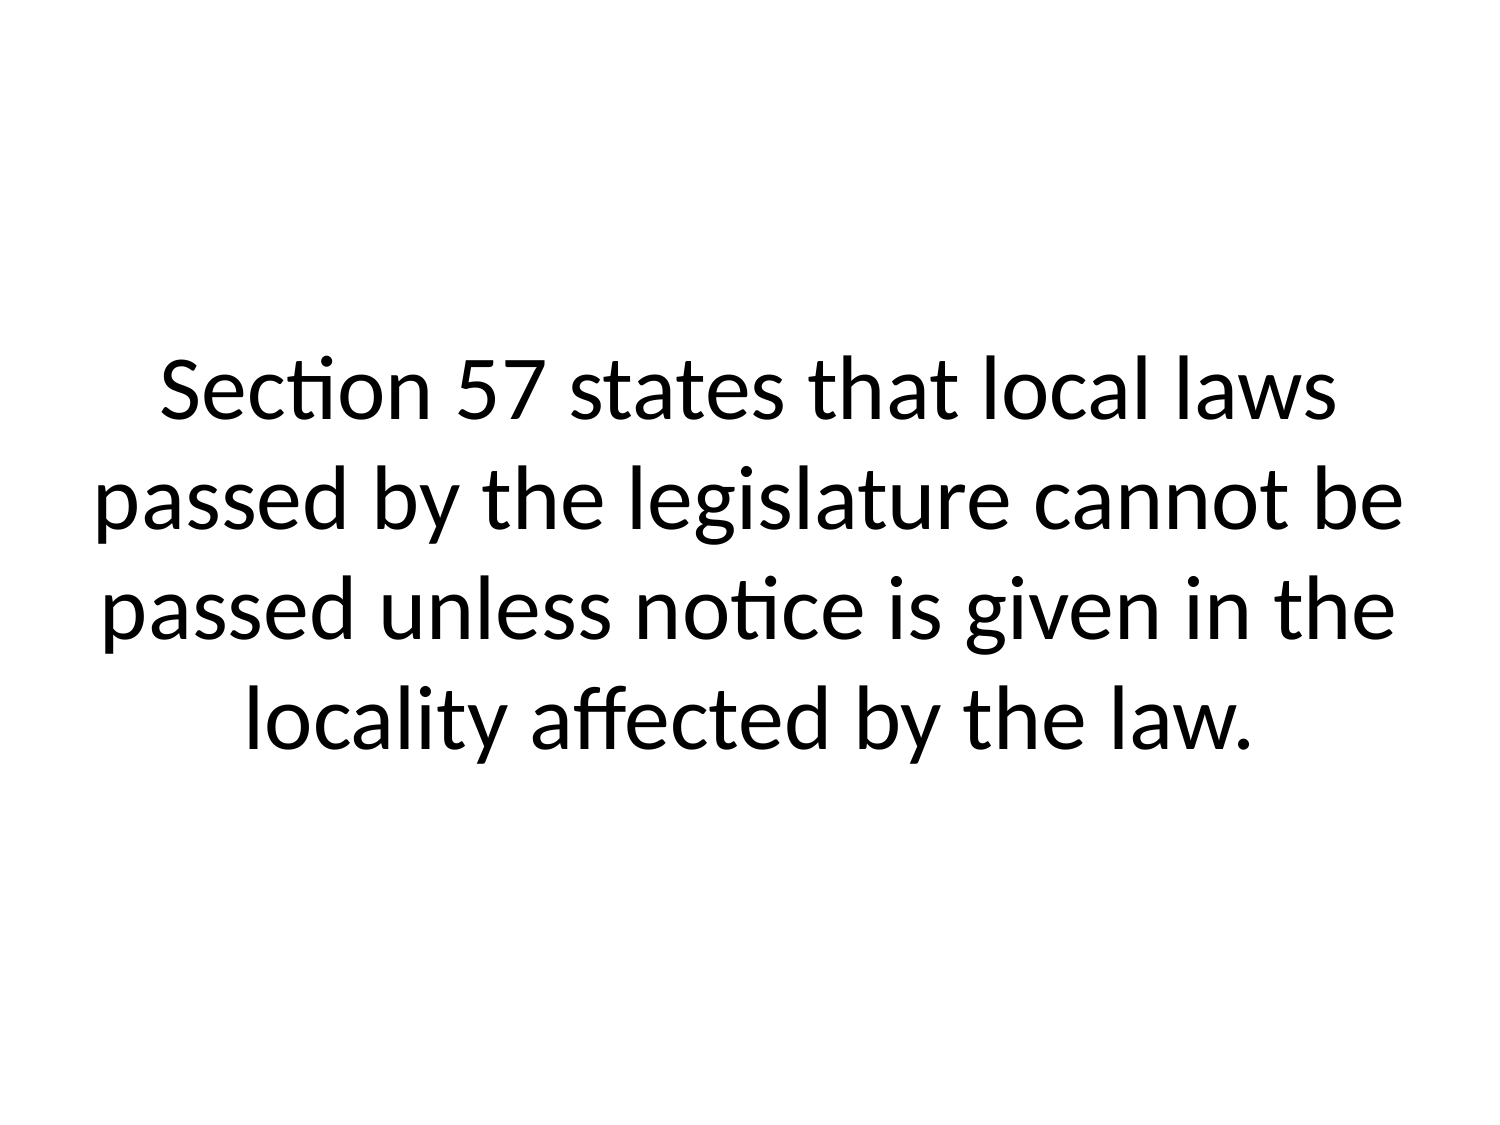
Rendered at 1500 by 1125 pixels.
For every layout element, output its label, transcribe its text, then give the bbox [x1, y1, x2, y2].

title Section 57 states that local laws passed by the legislature cannot be passed unless notice is given in the locality affected by the law. [75, 45, 1425, 1050]
